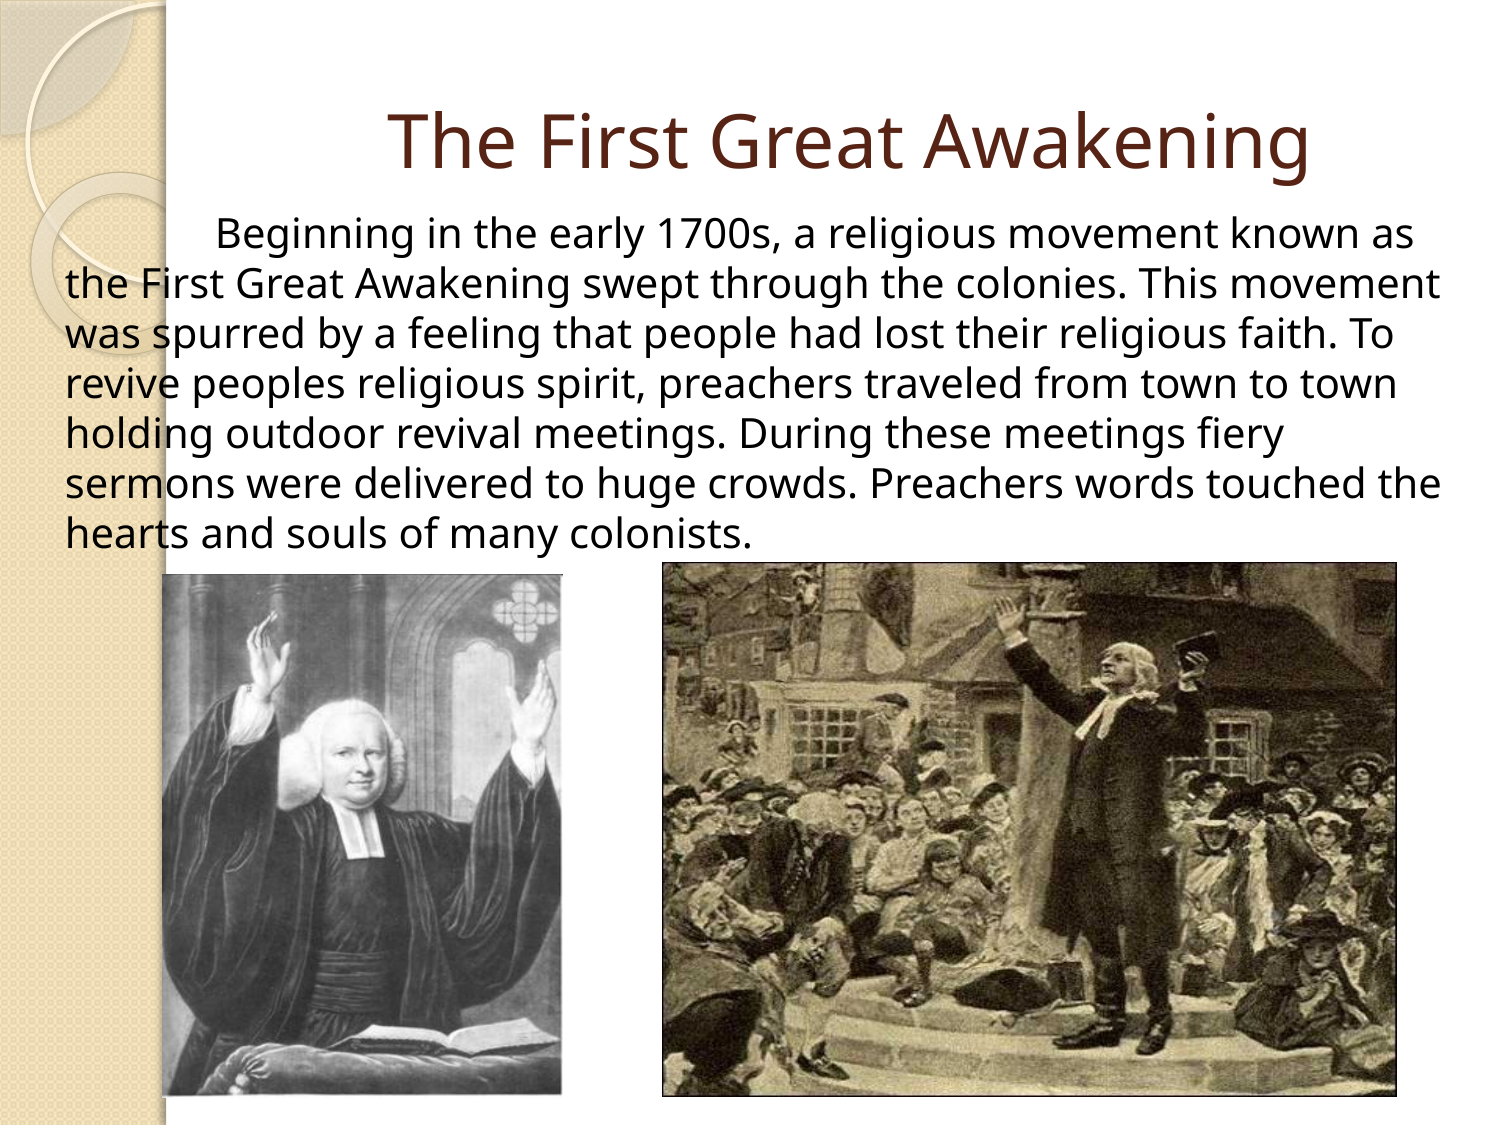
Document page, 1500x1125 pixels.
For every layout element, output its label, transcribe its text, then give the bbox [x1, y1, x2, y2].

picture [662, 562, 1398, 1097]
picture [162, 574, 563, 1098]
text_box Beginning in the early 1700s, a religious movement known as the First Great Awakening swept through the colonies. This movement was spurred by a feeling that people had lost their religious faith. To revive peoples religious spirit, preachers traveled from town to town holding outdoor revival meetings. During these meetings fiery sermons were delivered to huge crowds. Preachers words touched the hearts and souls of many colonists. [49, 199, 1463, 565]
title The First Great Awakening [235, 45, 1466, 233]
